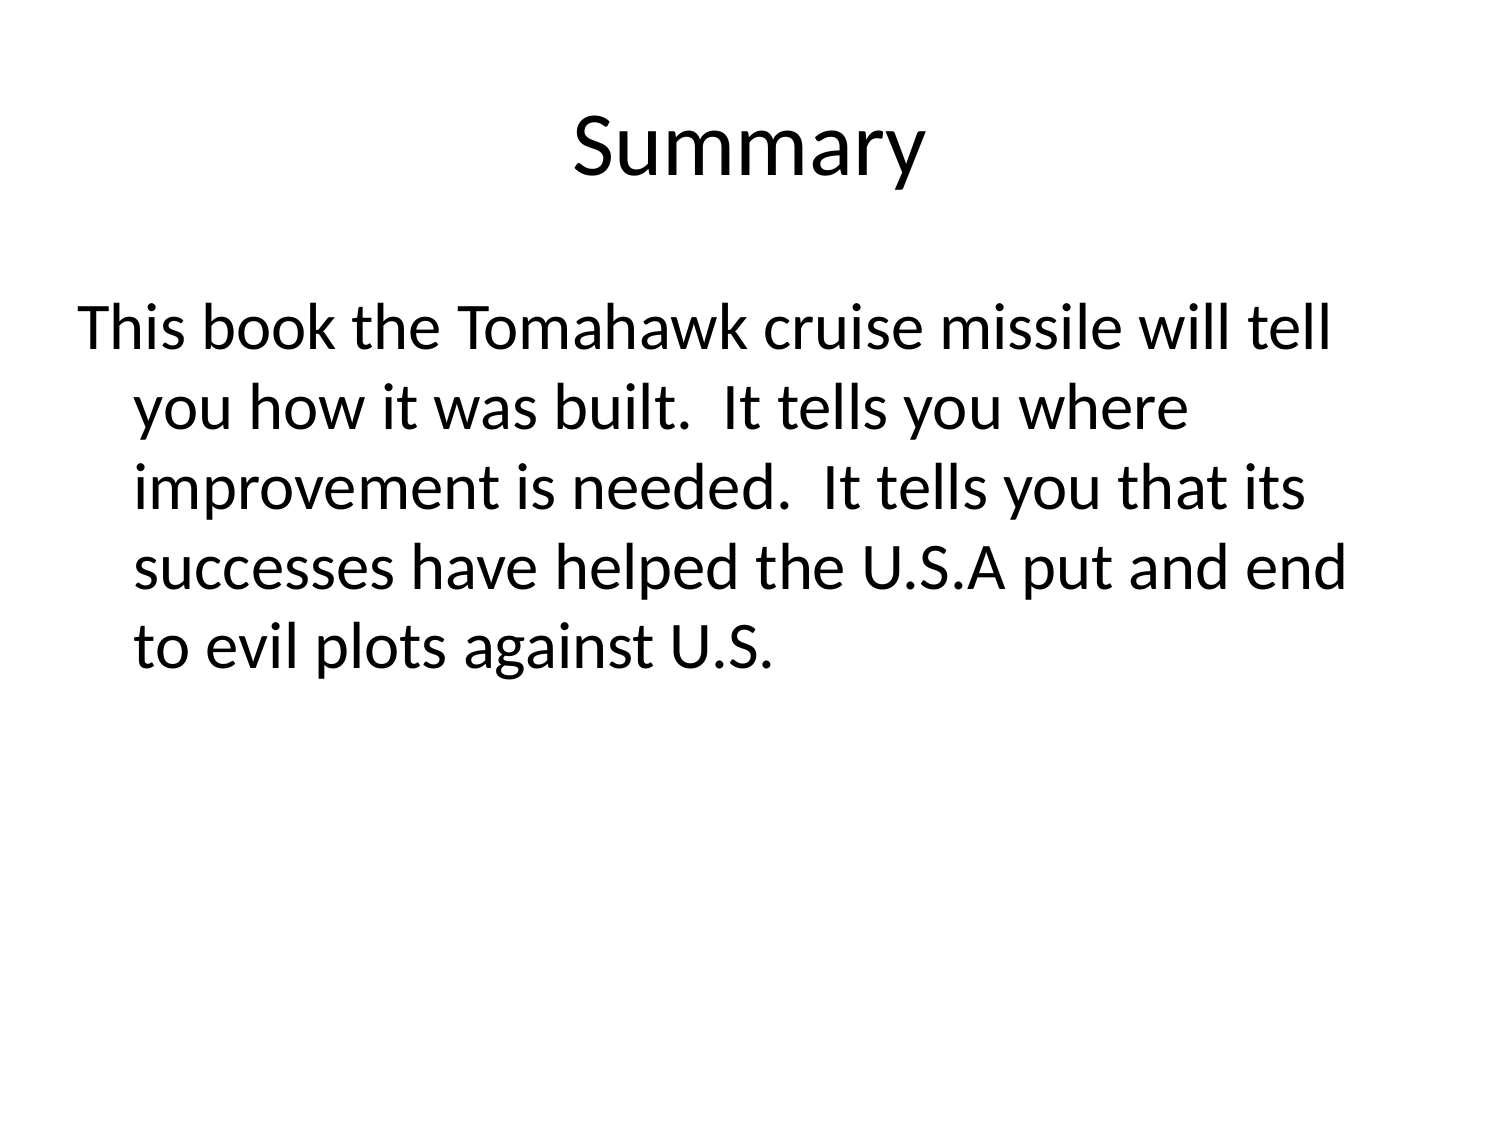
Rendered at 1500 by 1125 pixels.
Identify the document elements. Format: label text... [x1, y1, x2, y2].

list This book the Tomahawk cruise missile will tell you how it was built. It tells you where improvement is needed. It tells you that its successes have helped the U.S.A put and end to evil plots against U.S. [62, 275, 1388, 1018]
title Summary [75, 45, 1425, 233]
